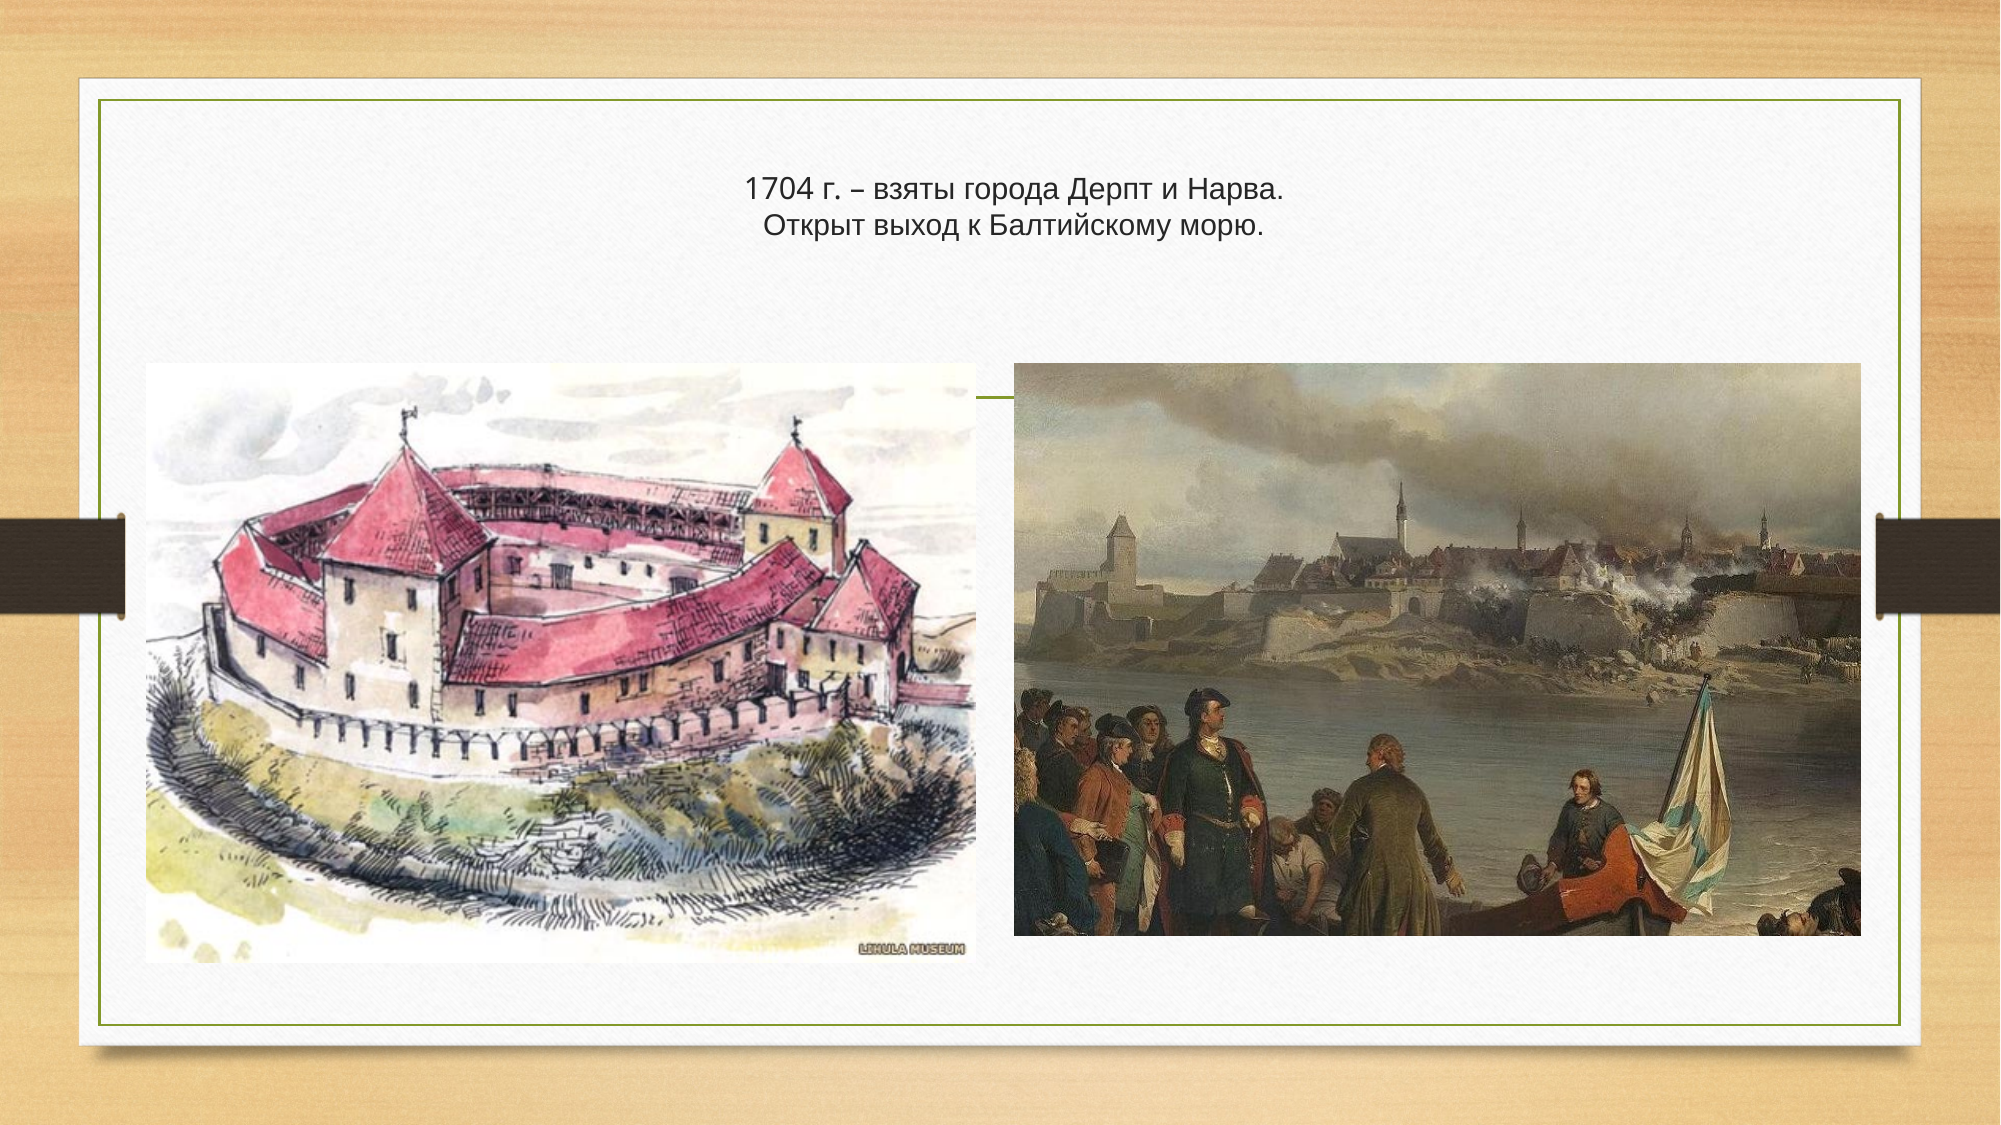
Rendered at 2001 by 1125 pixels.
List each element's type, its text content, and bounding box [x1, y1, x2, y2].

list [146, 363, 976, 964]
picture [0, 0, 2001, 1125]
title 1704 г. – взяты города Дерпт и Нарва. Открыт выход к Балтийскому морю. [127, 161, 1901, 250]
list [1013, 363, 1861, 936]
